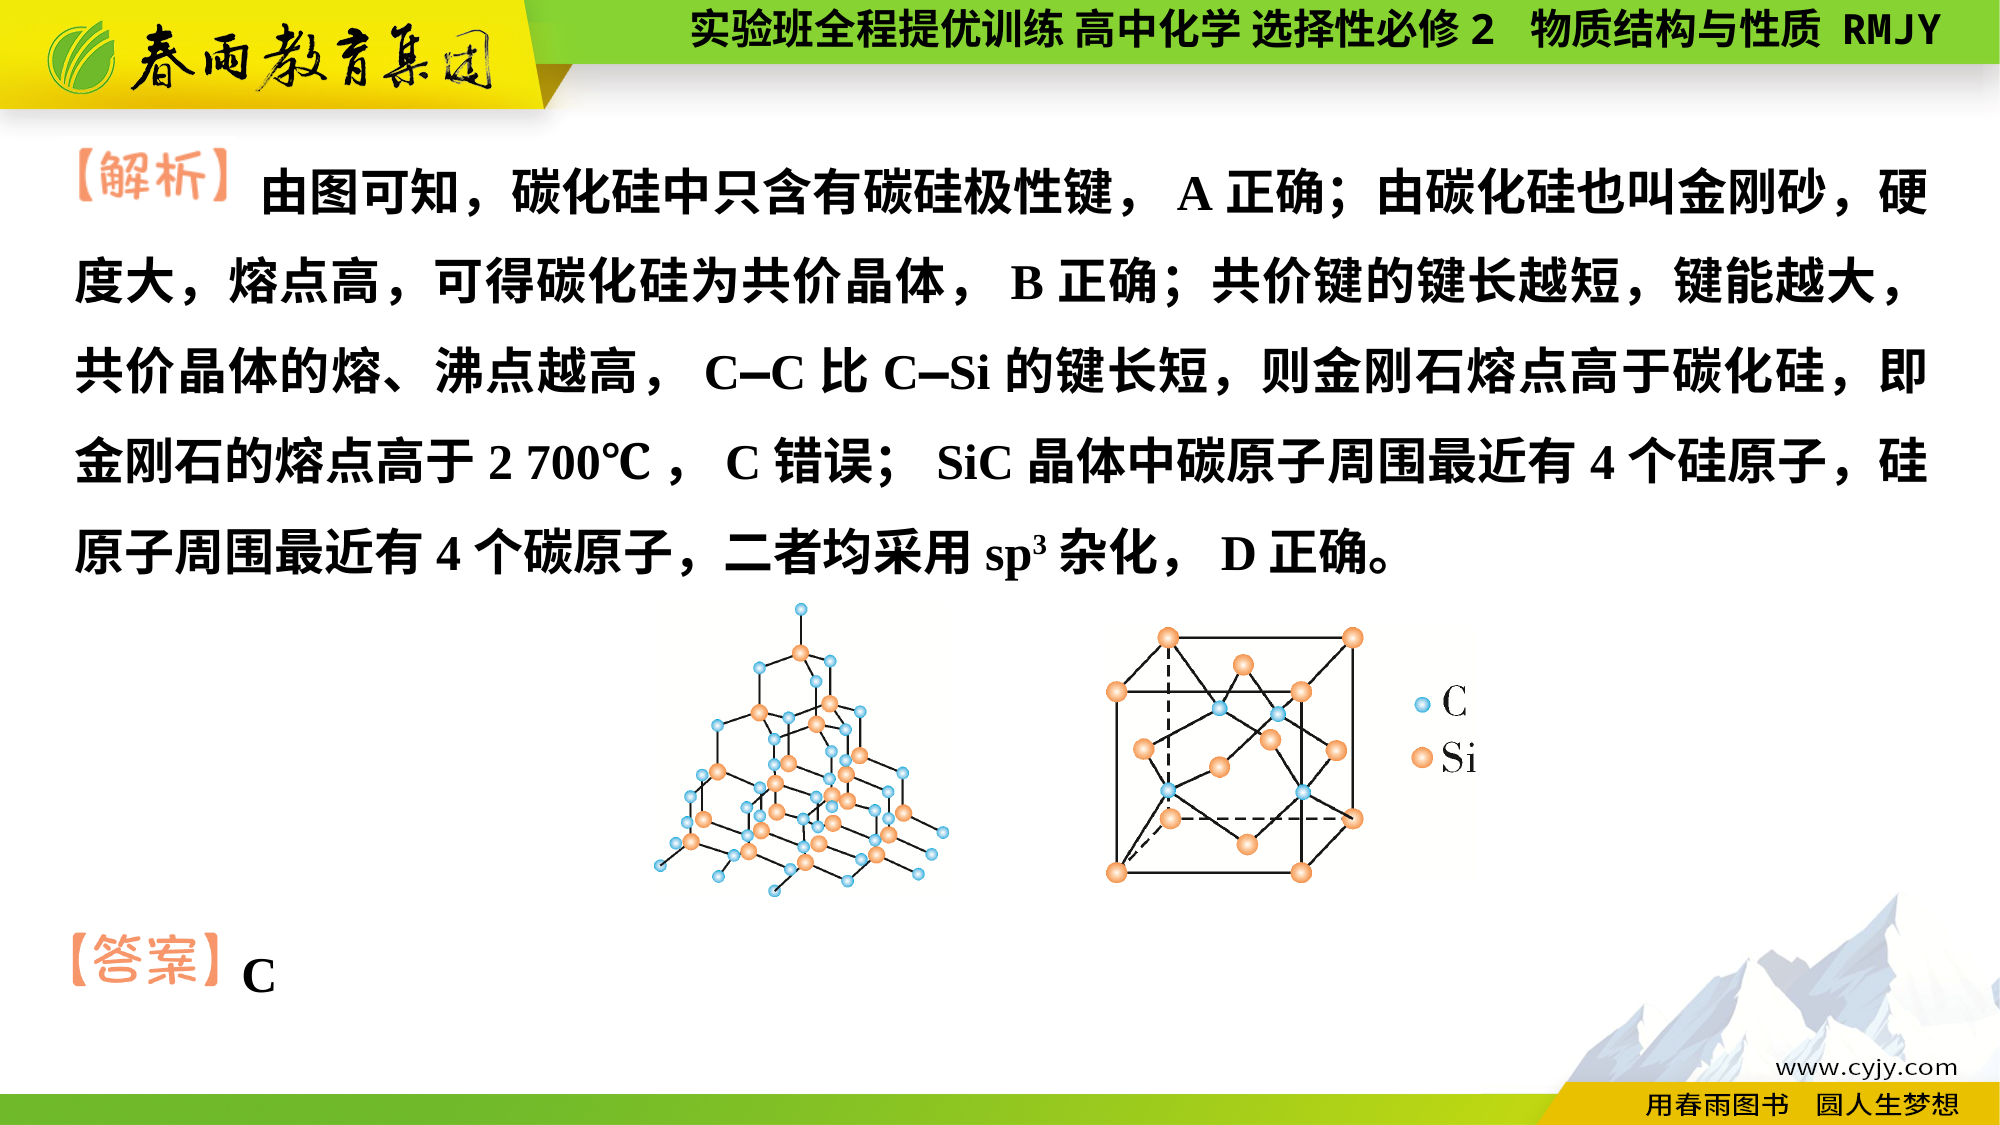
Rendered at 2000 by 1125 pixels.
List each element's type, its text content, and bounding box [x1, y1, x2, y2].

list 由图可知，碳化硅中只含有碳硅极性键，A正确；由碳化硅也叫金刚砂，硬度大，熔点高，可得碳化硅为共价晶体，B正确；共价键的键长越短，键能越大，共价晶体的熔、沸点越高，C—C比C—Si的键长短，则金刚石熔点高于碳化硅，即金刚石的熔点高于2 700℃，C错误；SiC晶体中碳原子周围最近有4个硅原子，硅原子周围最近有4个碳原子，二者均采用sp3杂化，D正确。 [59, 122, 1944, 581]
text_box C [226, 905, 1944, 1011]
picture [0, 0, 2000, 1125]
